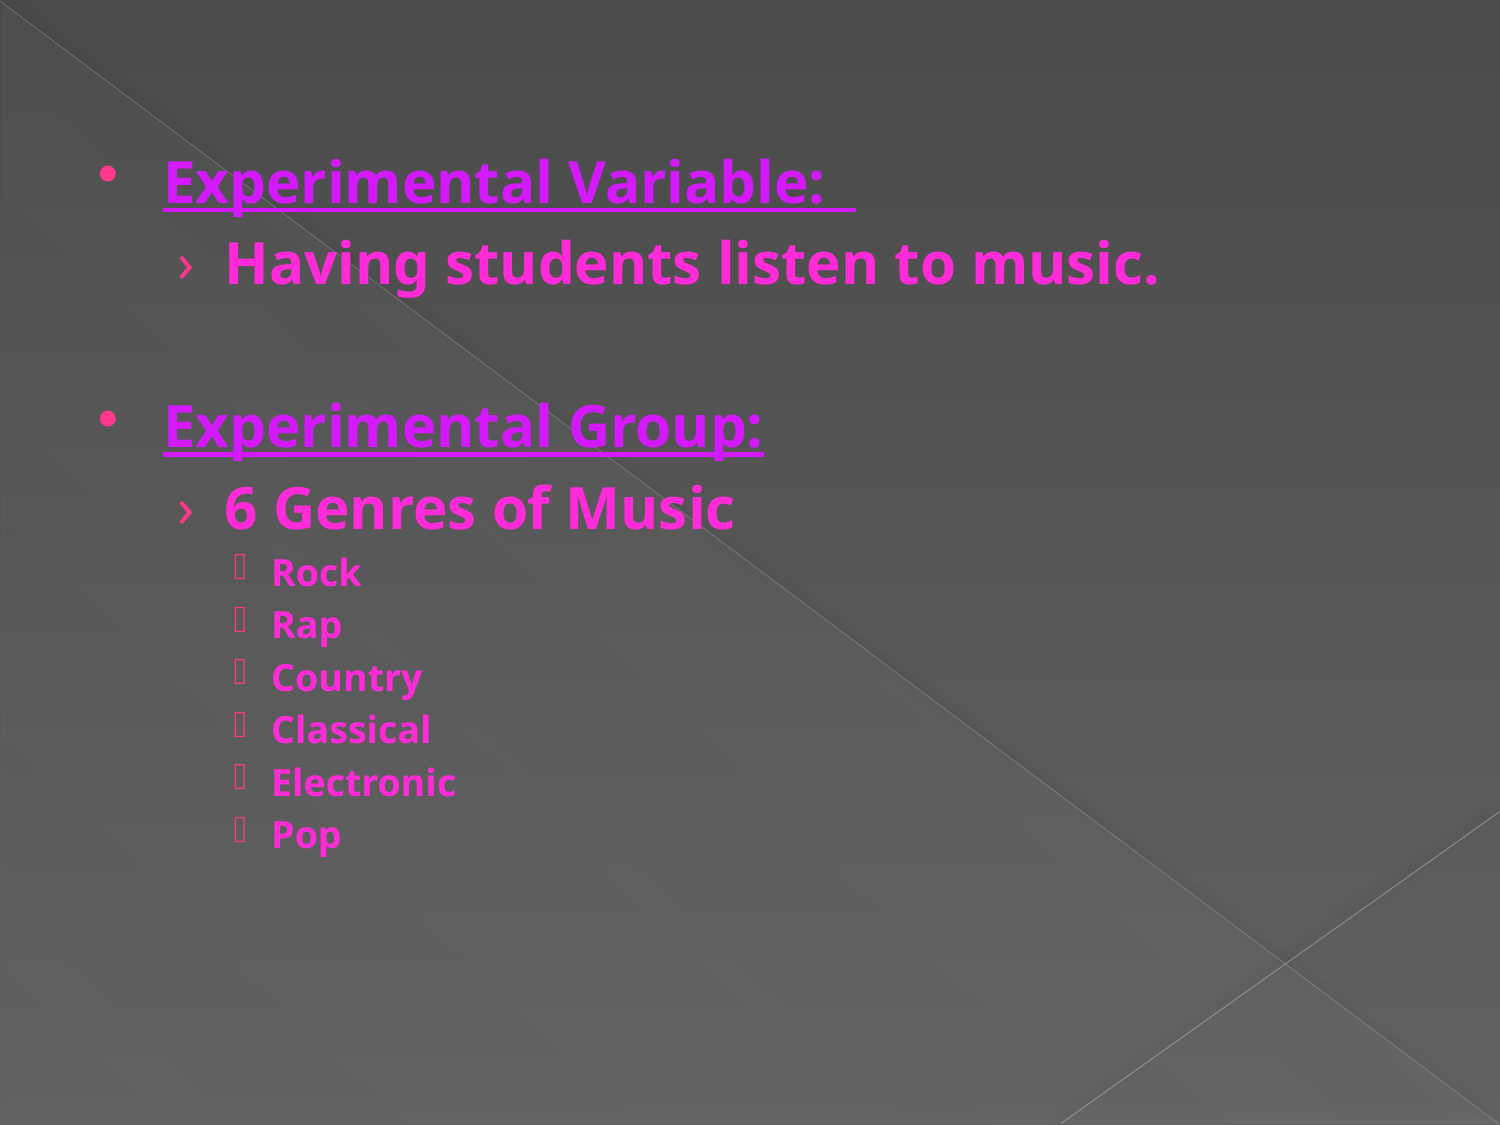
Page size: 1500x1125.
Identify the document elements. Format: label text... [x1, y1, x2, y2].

list Experimental Variable: Having students listen to music. Experimental Group: 6 Genres of Music Rock Rap Country Classical Electronic Pop [75, 137, 1425, 988]
